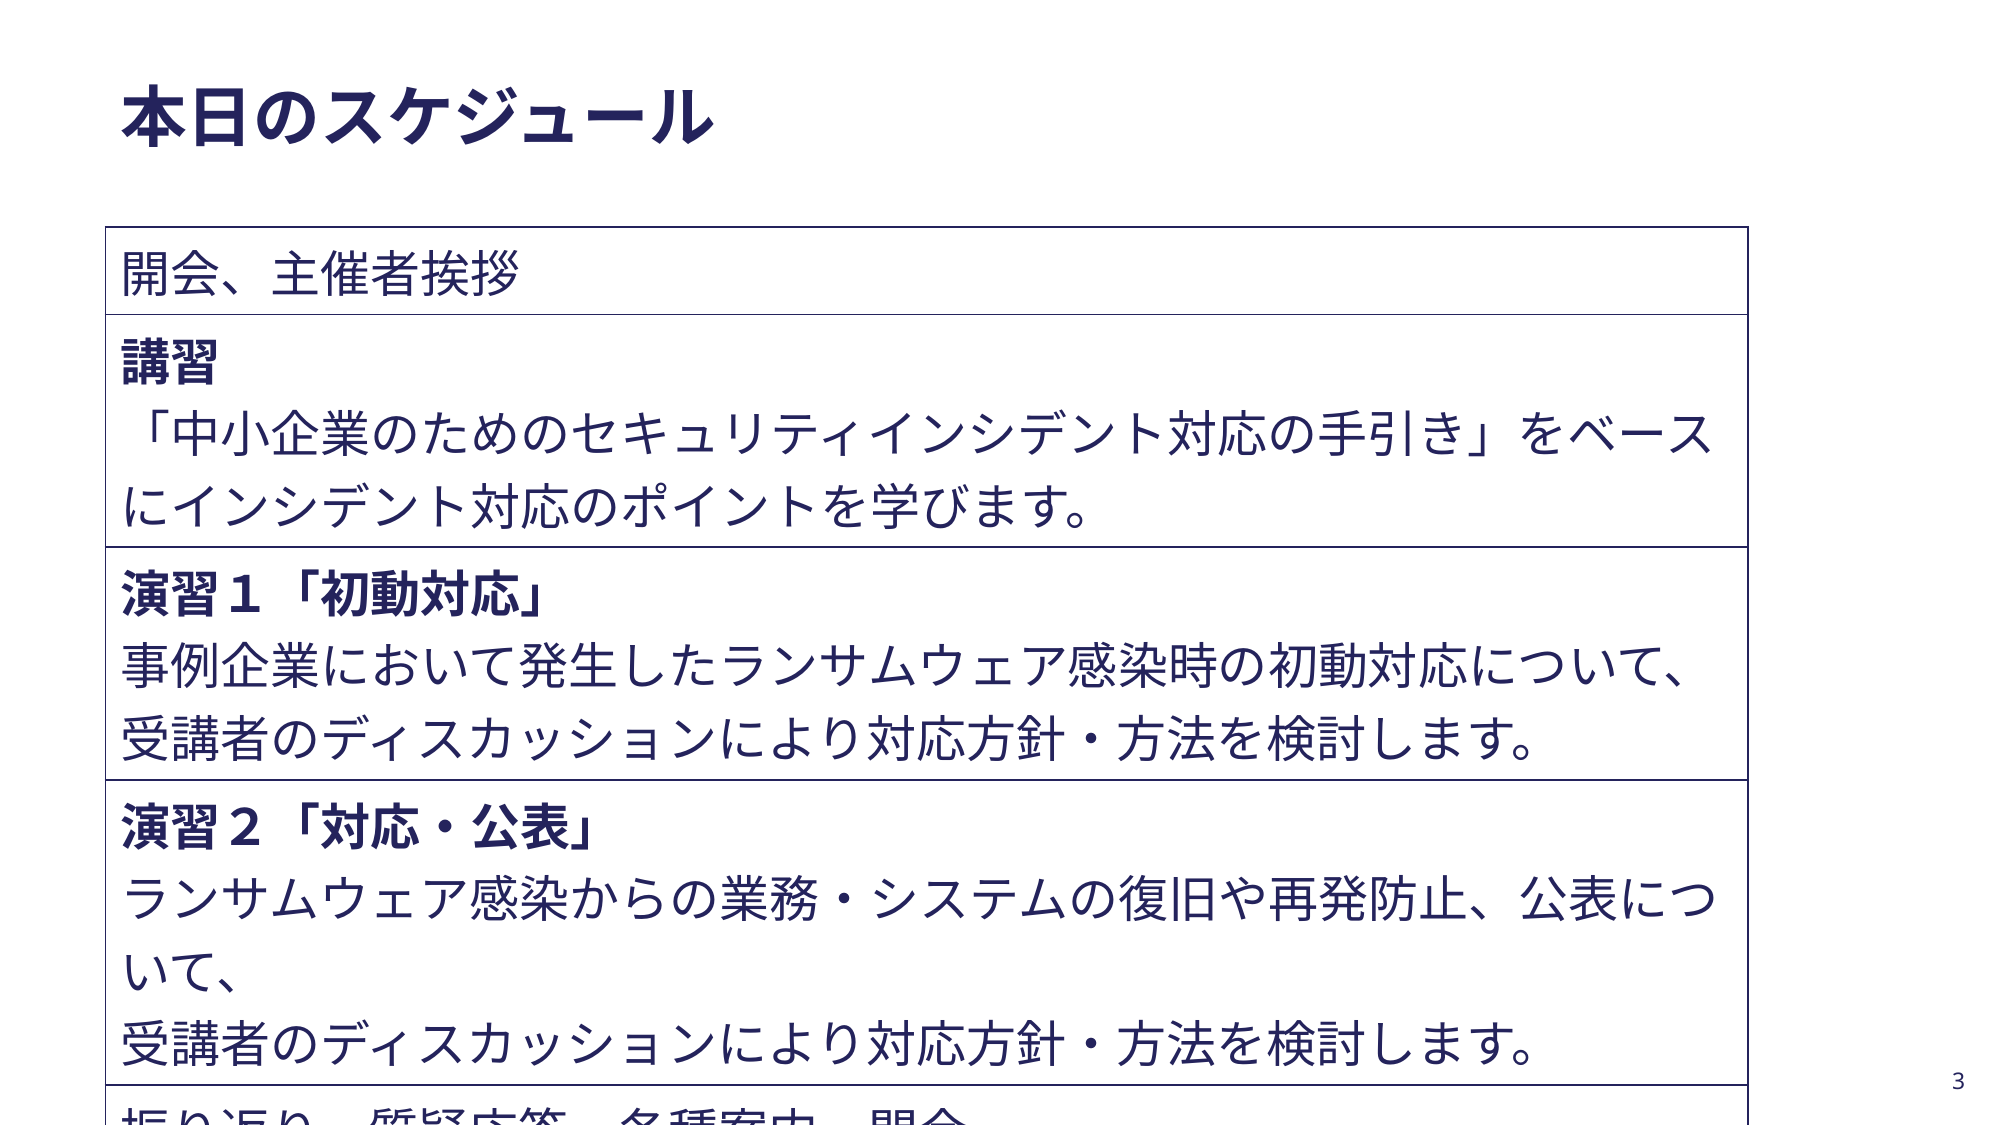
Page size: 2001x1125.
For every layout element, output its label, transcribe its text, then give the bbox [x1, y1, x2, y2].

table_cell 講習 「中小企業のためのセキュリティインシデント対応の手引き」をベースにインシデント対応のポイントを学びます。 [106, 315, 1747, 546]
table_cell 振り返り、質疑応答、各種案内、閉会 [106, 1086, 1747, 1125]
table_cell 演習１「初動対応」 事例企業において発生したランサムウェア感染時の初動対応について、受講者のディスカッションにより対応方針・方法を検討します。 [106, 548, 1747, 779]
table_cell 演習２「対応・公表」 ランサムウェア感染からの業務・システムの復旧や再発防止、公表について、 受講者のディスカッションにより対応方針・方法を検討します。 [106, 781, 1747, 1084]
slide_number 3 [1513, 1058, 1981, 1107]
title 本日のスケジュール [105, 51, 1428, 163]
table_header 開会、主催者挨拶 [106, 228, 1747, 314]
